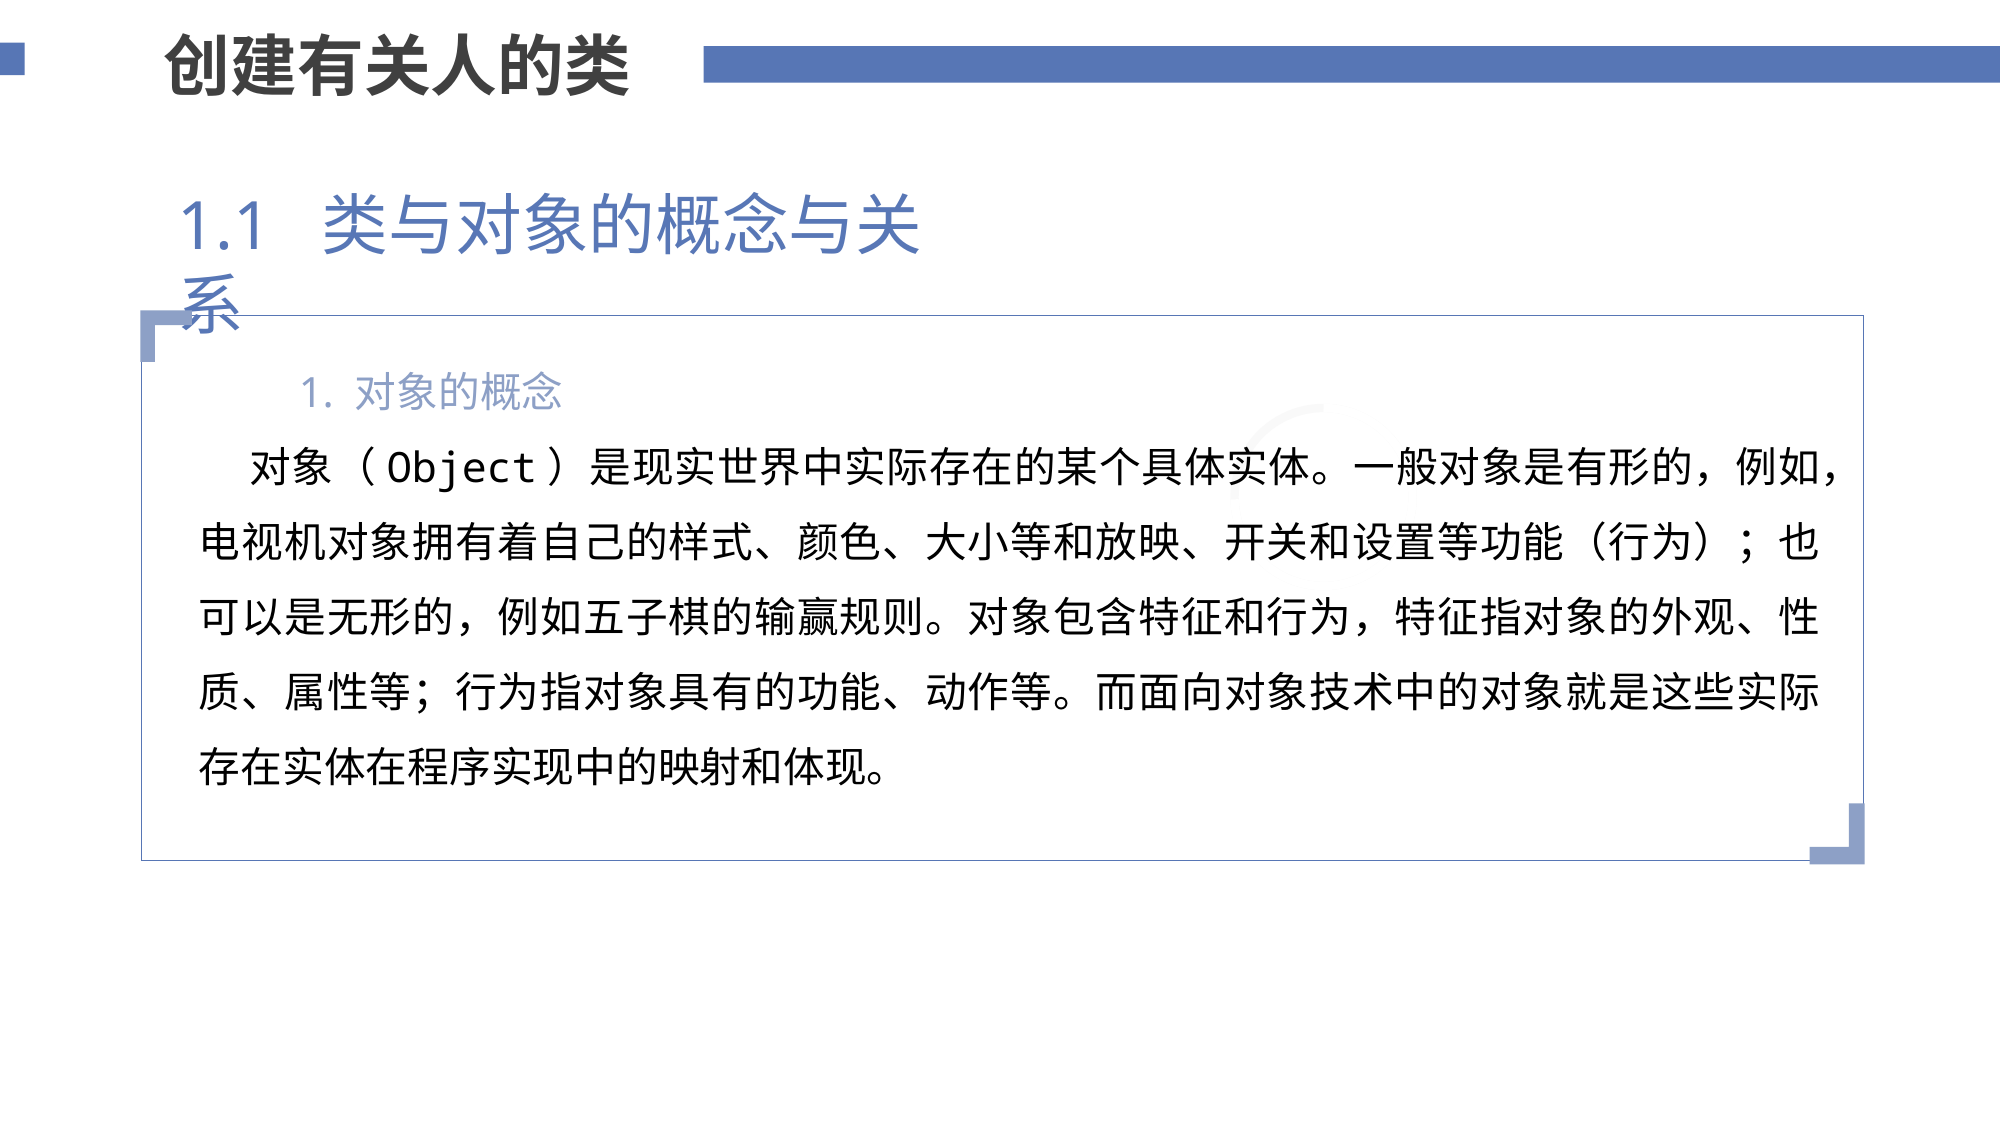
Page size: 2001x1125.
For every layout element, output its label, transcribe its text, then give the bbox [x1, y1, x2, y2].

text_box [0, 41, 26, 76]
text_box [140, 314, 1864, 861]
text_box 创建有关人的类 [163, 23, 632, 104]
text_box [1451, 385, 1820, 591]
text_box 1.1 类与对象的概念与关系 [162, 175, 1000, 314]
text_box [702, 45, 2000, 84]
text_box [1809, 802, 1866, 865]
text_box [139, 309, 193, 363]
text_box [1234, 407, 1413, 587]
